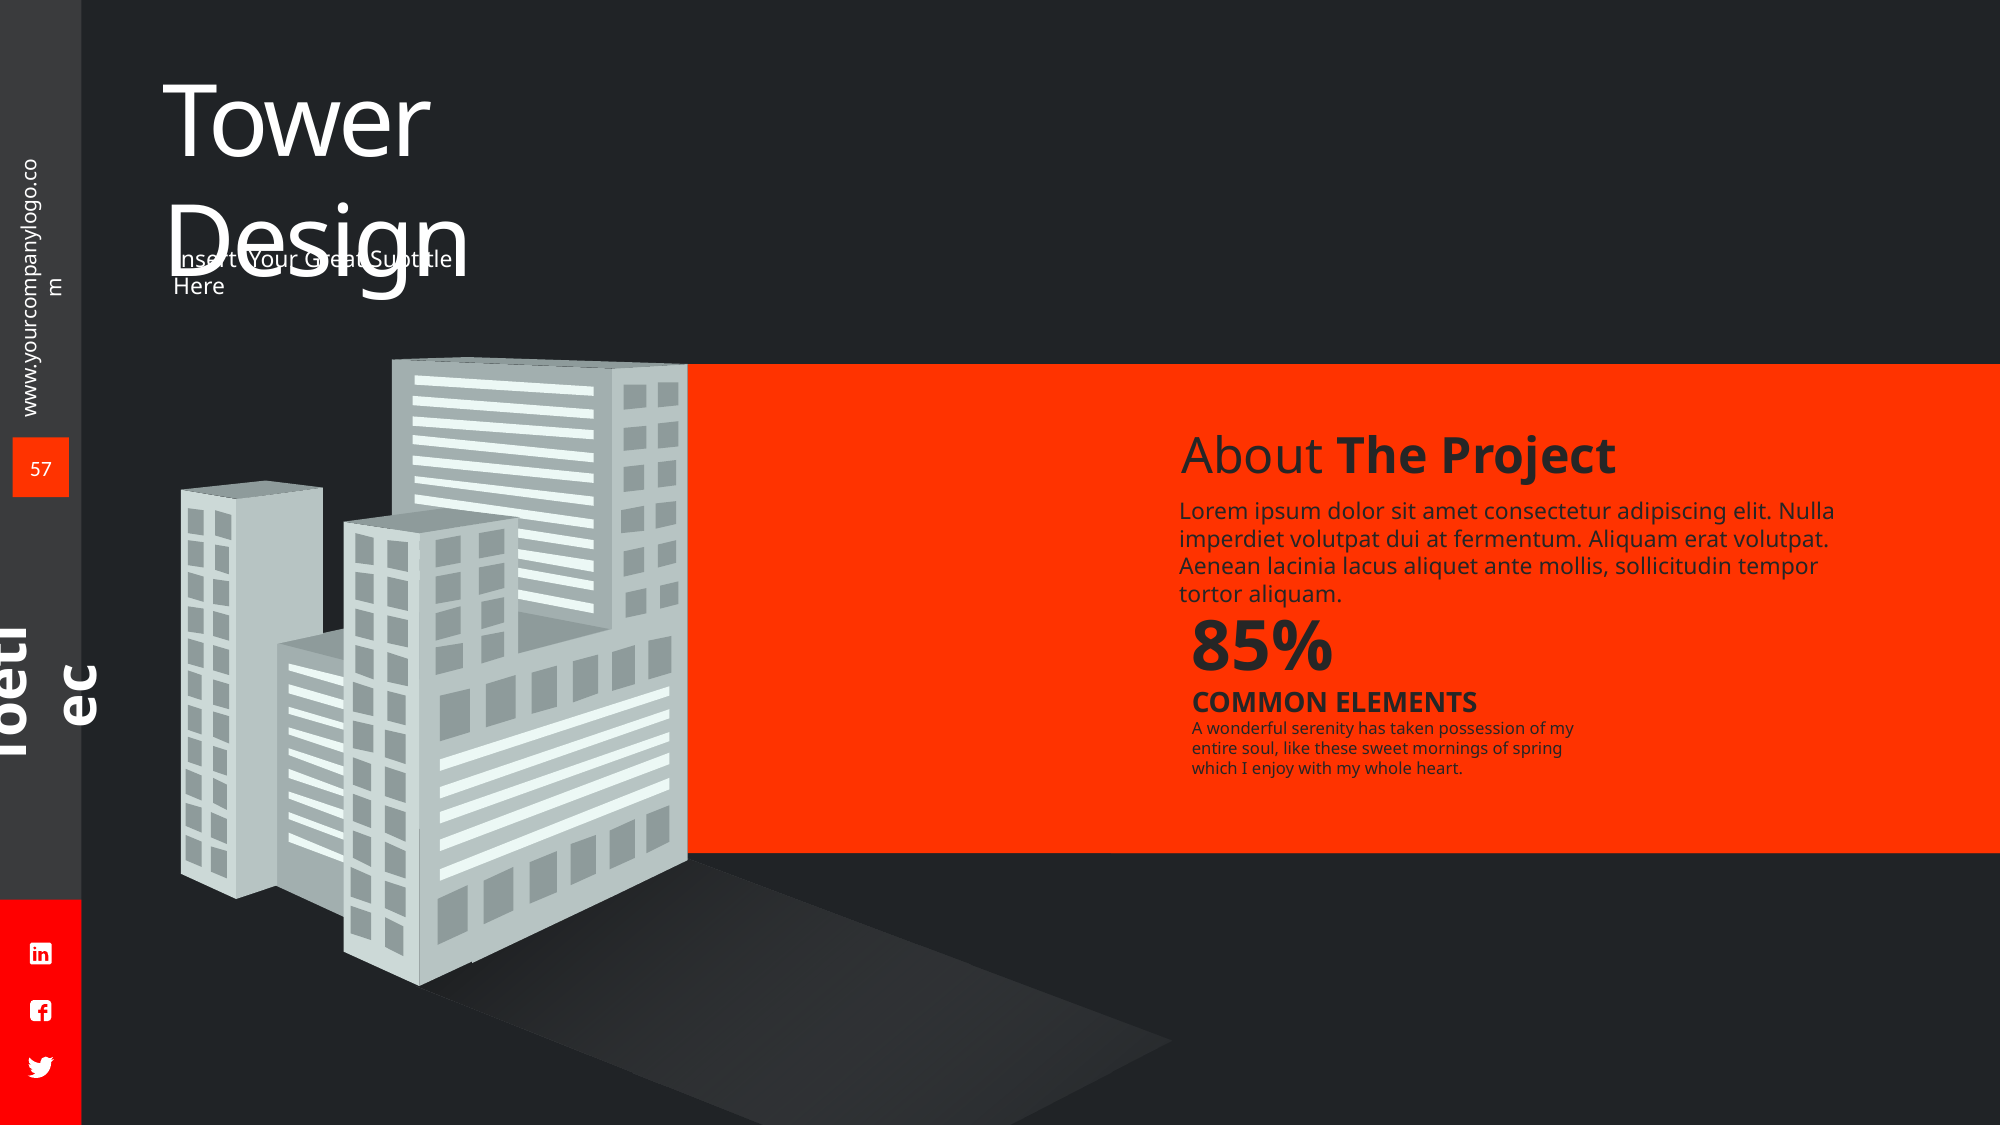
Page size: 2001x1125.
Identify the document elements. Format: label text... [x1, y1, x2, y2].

text_box About The Project [1172, 405, 1943, 501]
text_box Lorem ipsum dolor sit amet consectetur adipiscing elit. Nulla imperdiet volutpat dui at fermentum. Aliquam erat volutpat. Aenean lacinia lacus aliquet ante mollis, sollicitudin tempor tortor aliquam. [1172, 489, 1887, 614]
text_box [1172, 363, 2000, 854]
text_box Tower Design [147, 116, 677, 236]
slide_number 57 [12, 437, 69, 498]
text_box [180, 357, 1172, 1125]
text_box 85% COMMON ELEMENTS A wonderful serenity has taken possession of my entire soul, like these sweet mornings of spring which I enjoy with my whole heart. [1172, 580, 1597, 788]
text_box Insert Your Great Subtitle Here [158, 237, 512, 307]
